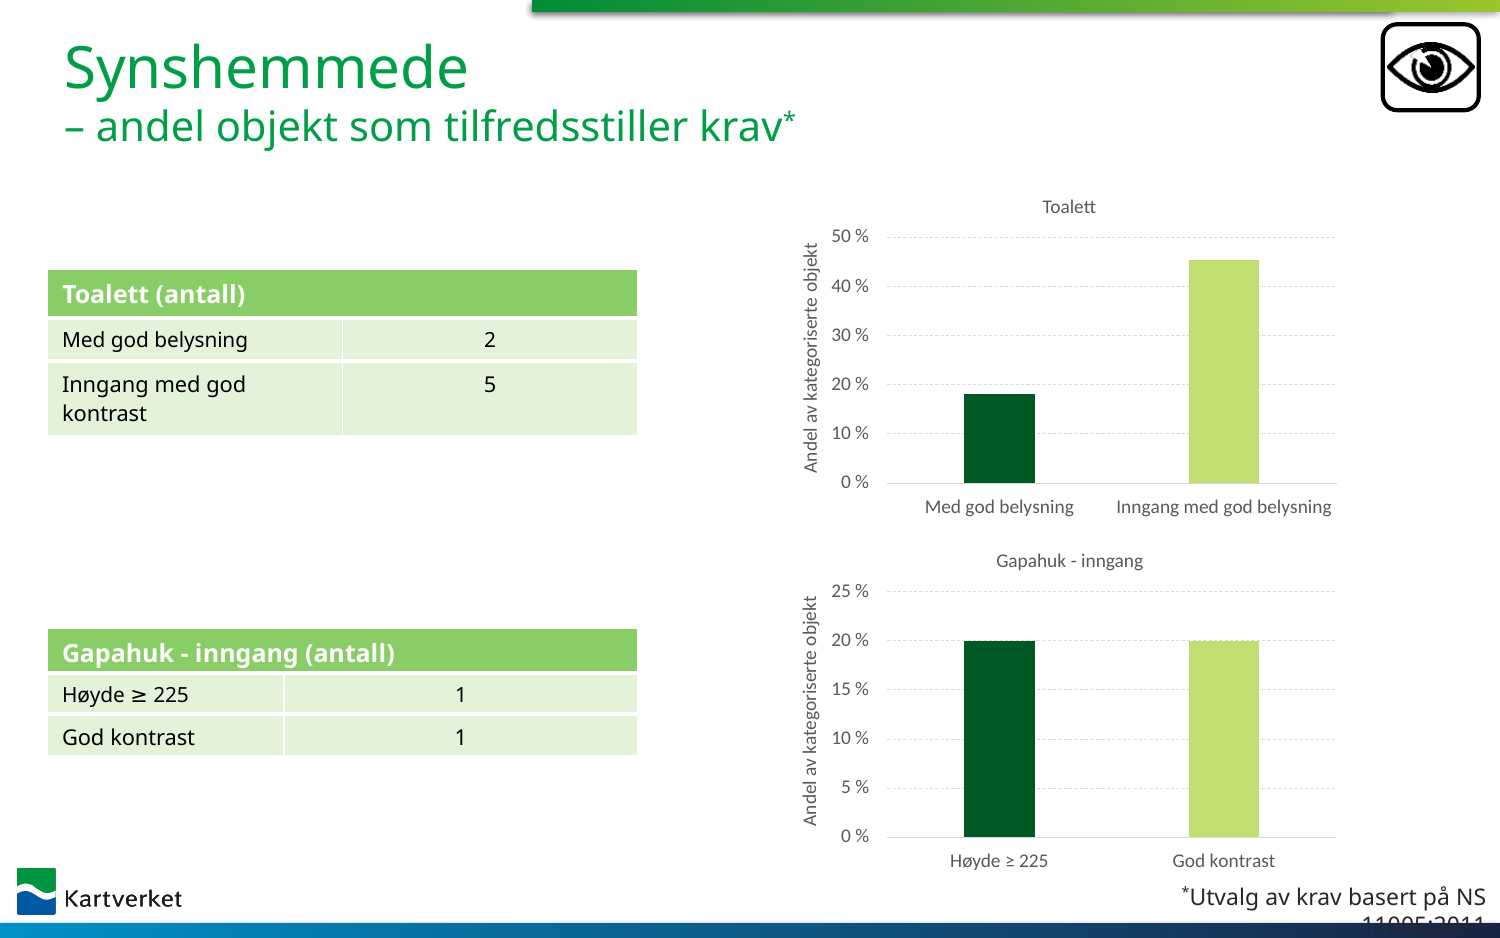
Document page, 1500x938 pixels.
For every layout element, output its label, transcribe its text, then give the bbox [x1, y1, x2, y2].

picture [791, 187, 1348, 526]
table_cell Med god belysning [48, 320, 342, 359]
table_cell 5 [343, 363, 637, 435]
table_cell 2 [343, 320, 637, 359]
table_header Gapahuk - inngang (antall) [48, 629, 637, 671]
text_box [1382, 24, 1480, 111]
table_header Toalett (antall) [48, 270, 637, 316]
table_cell Inngang med god kontrast [48, 363, 342, 435]
table_cell 1 [285, 675, 637, 712]
picture [791, 541, 1348, 880]
table_cell God kontrast [48, 716, 283, 755]
text_box Synshemmede – andel objekt som tilfredsstiller krav* [49, 24, 1431, 158]
text_box *Utvalg av krav basert på NS 11005:2011 [1068, 873, 1500, 938]
table_cell Høyde ≥ 225 [48, 675, 283, 712]
table_cell 1 [285, 716, 637, 755]
